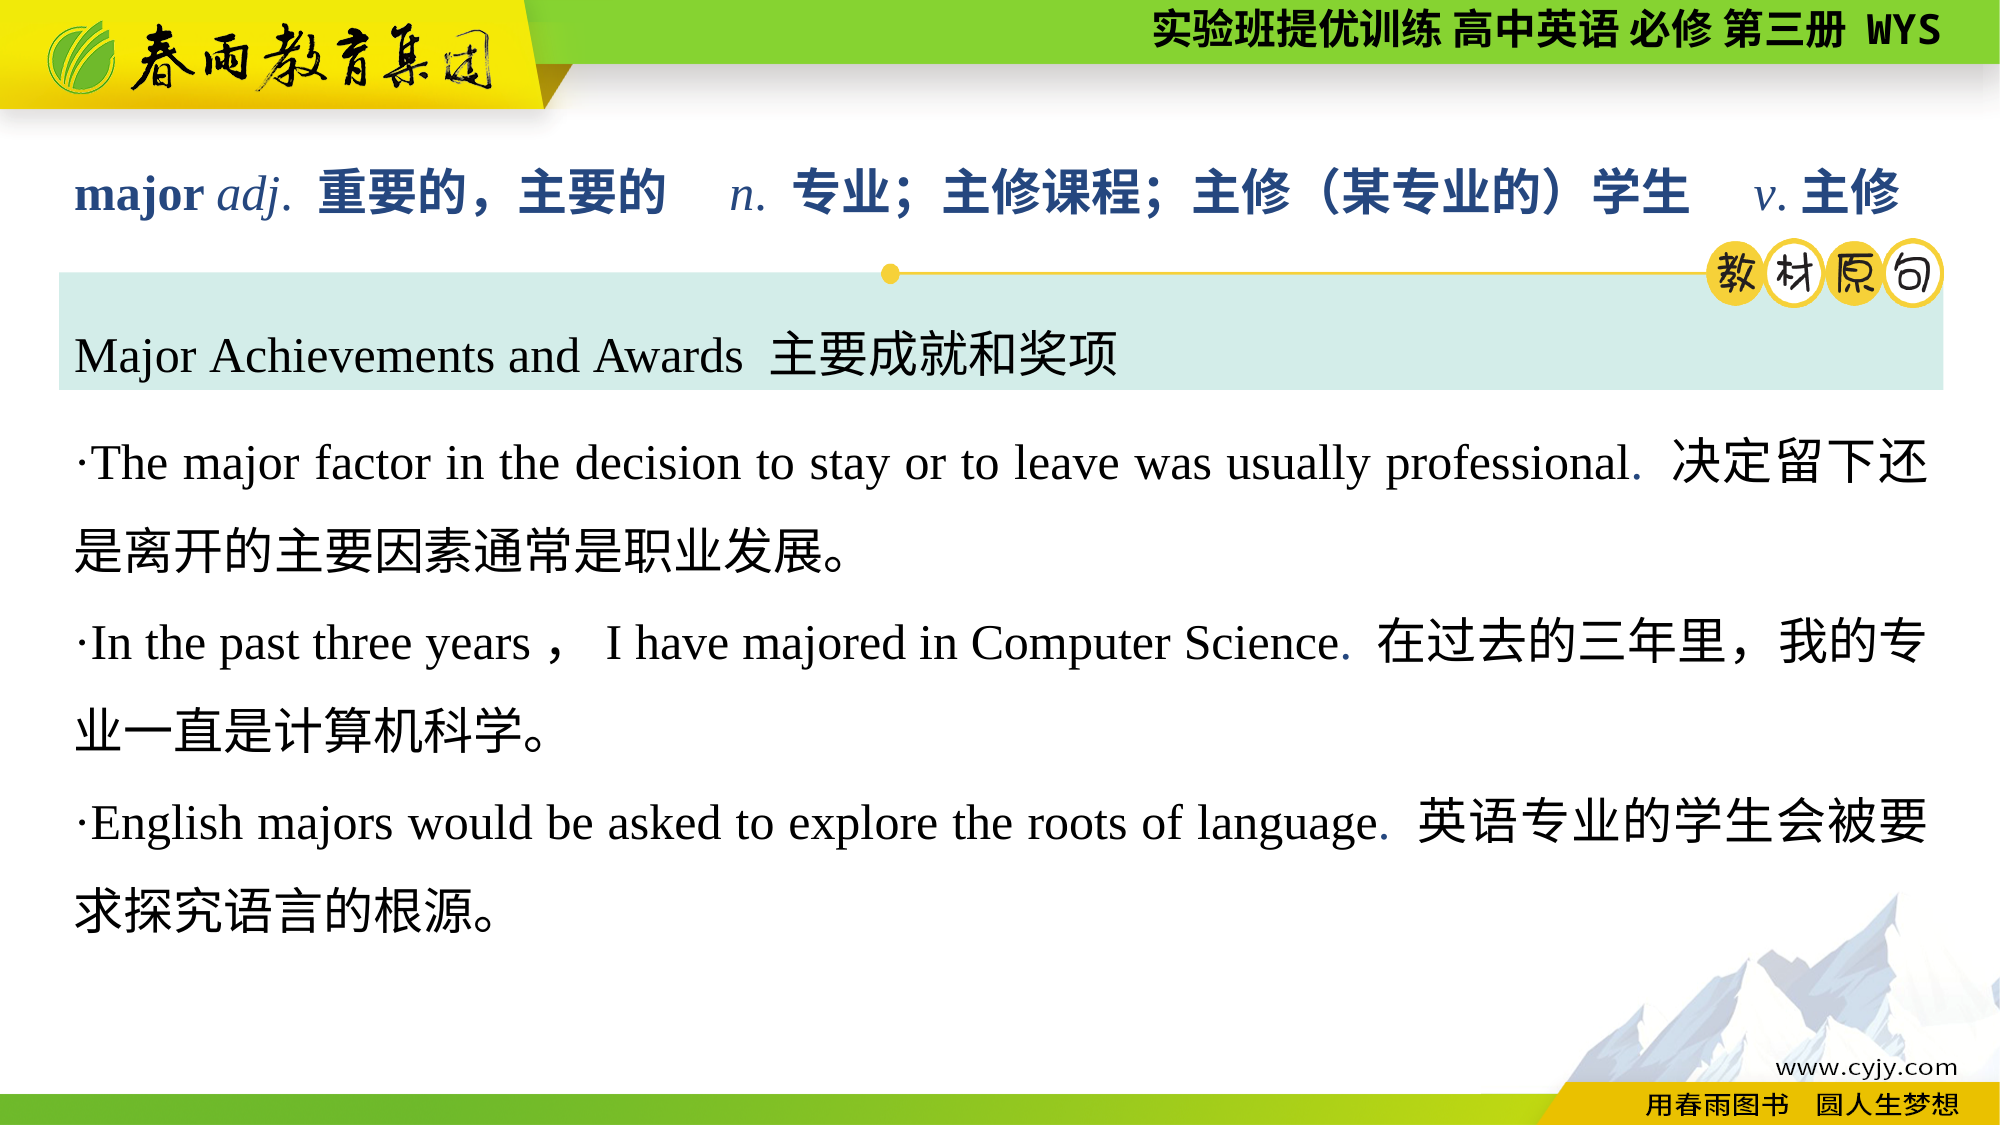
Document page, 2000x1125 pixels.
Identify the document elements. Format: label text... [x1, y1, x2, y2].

picture [0, 0, 2000, 1125]
text_box Major Achievements and Awards 主要成就和奖项 [59, 272, 1944, 390]
list major adj. 重要的，主要的 n. 专业；主修课程；主修（某专业的）学生 v.主修 [59, 122, 1944, 217]
text_box ·The major factor in the decision to stay or to leave was usually professional. 决定留下还是离开的主要因素通常是职业发展。 ·In the past three years，I have majored in Computer Science. 在过去的三年里，我的专业一直是计算机科学。 ·English majors would be asked to explore the roots of language. 英语专业的学生会被要求探究语言的根源。 [59, 391, 1944, 947]
